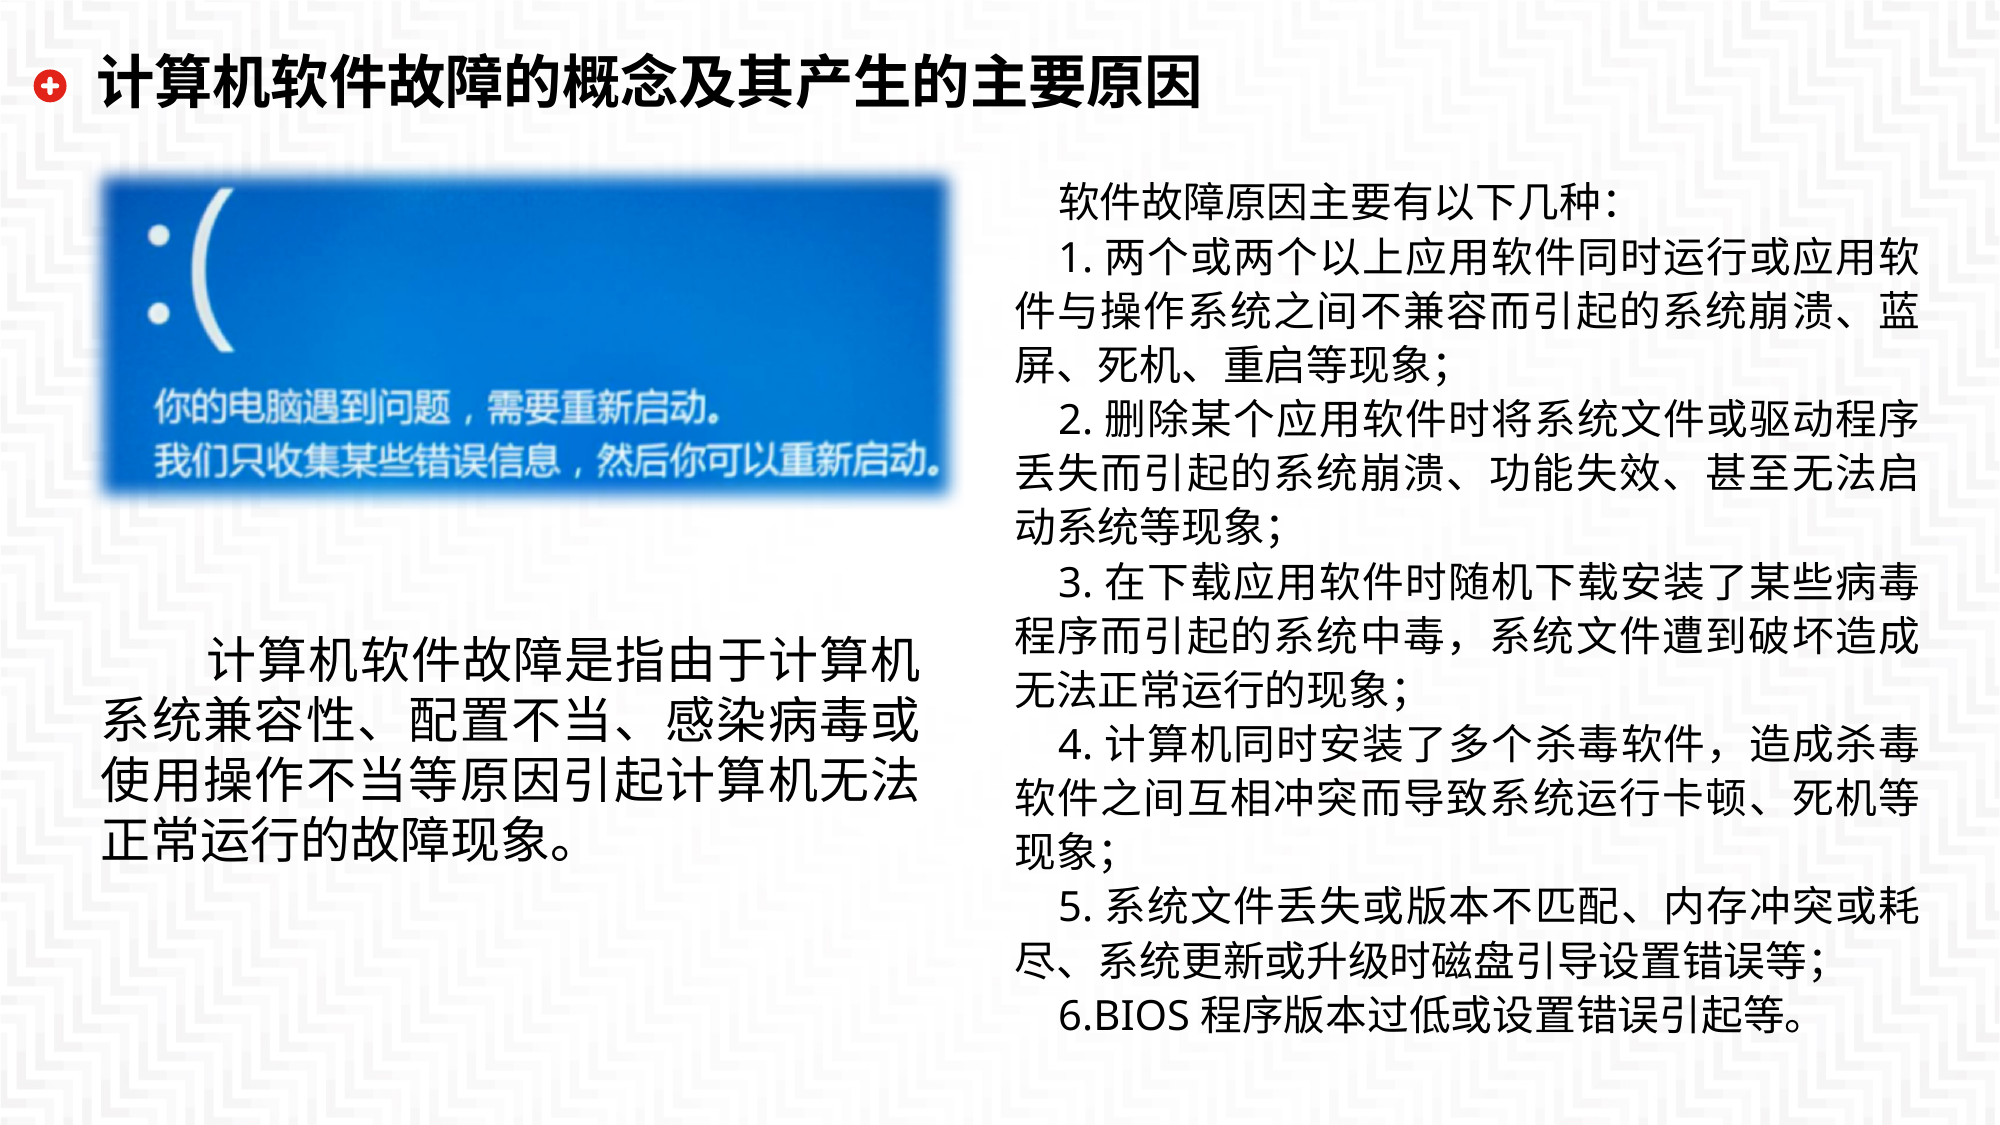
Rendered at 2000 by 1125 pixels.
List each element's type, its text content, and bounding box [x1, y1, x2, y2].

text_box 软件故障原因主要有以下几种： 1.两个或两个以上应用软件同时运行或应用软件与操作系统之间不兼容而引起的系统崩溃、蓝屏、死机、重启等现象； 2.删除某个应用软件时将系统文件或驱动程序丢失而引起的系统崩溃、功能失效、甚至无法启动系统等现象； 3.在下载应用软件时随机下载安装了某些病毒程序而引起的系统中毒，系统文件遭到破坏造成无法正常运行的现象； 4.计算机同时安装了多个杀毒软件，造成杀毒软件之间互相冲突而导致系统运行卡顿、死机等现象； 5.系统文件丢失或版本不匹配、内存冲突或耗尽、系统更新或升级时磁盘引导设置错误等； 6.BIOS程序版本过低或设置错误引起等。 [999, 164, 1936, 1046]
text_box 计算机软件故障的概念及其产生的主要原因 [85, 18, 1236, 144]
text_box 计算机软件故障是指由于计算机系统兼容性、配置不当、感染病毒或使用操作不当等原因引起计算机无法正常运行的故障现象。 [85, 620, 936, 876]
picture [0, 0, 2000, 1125]
